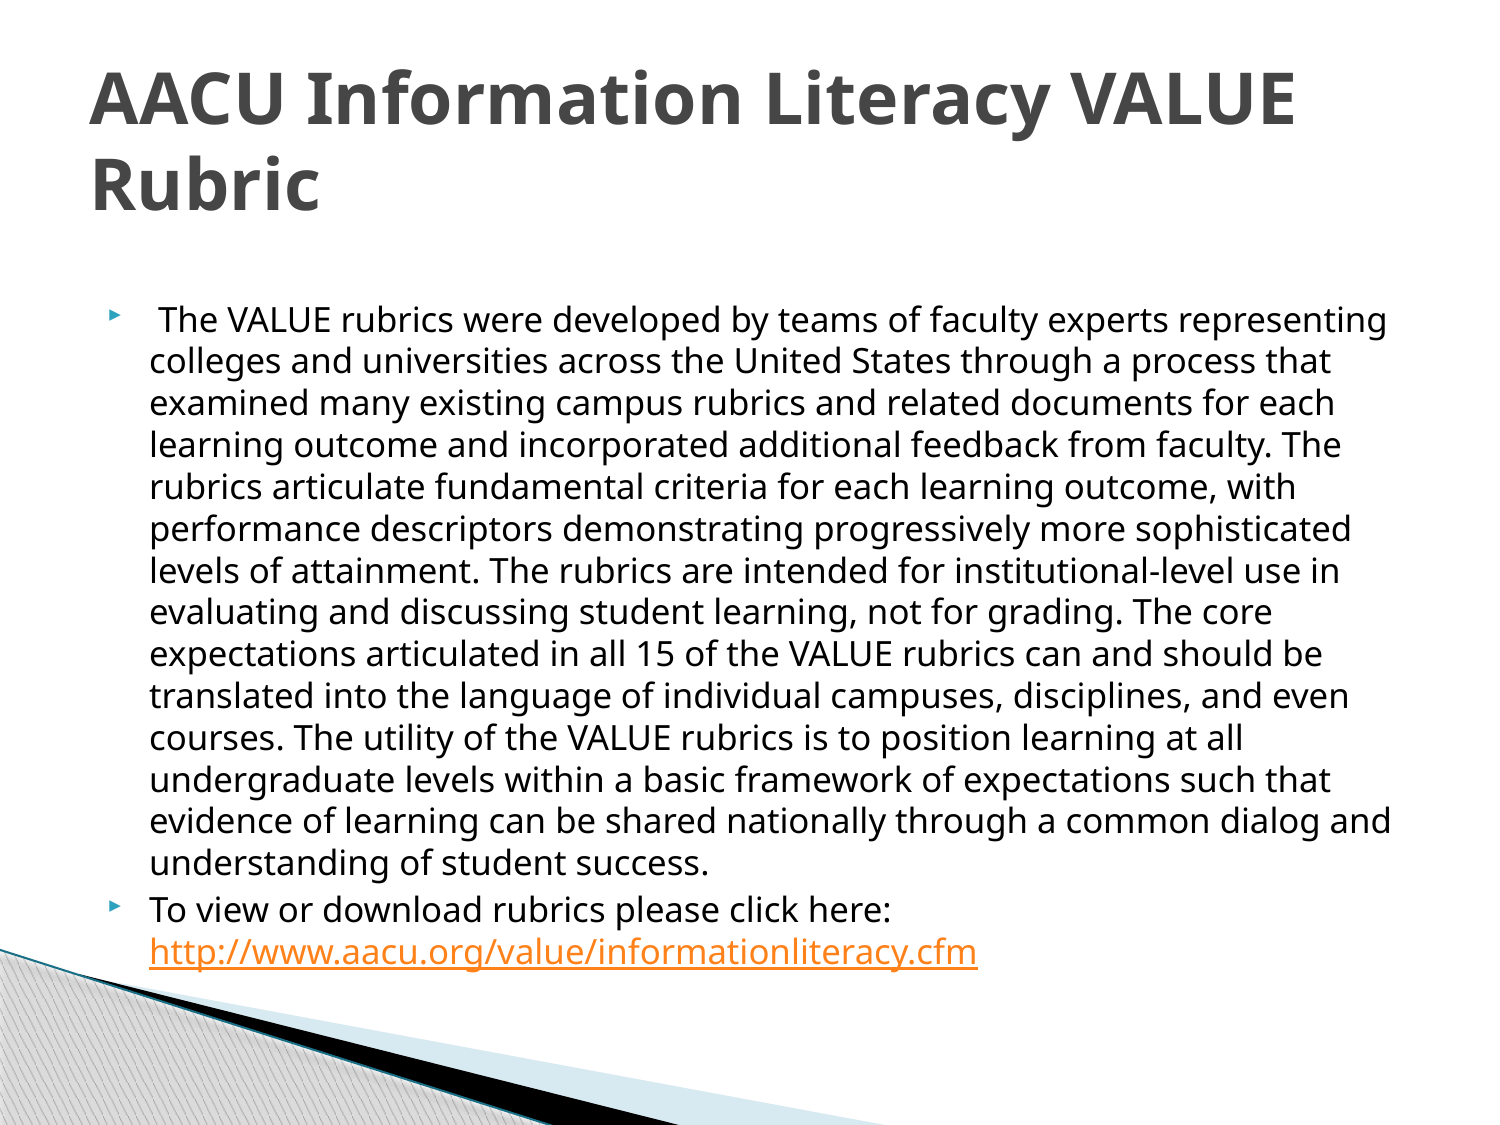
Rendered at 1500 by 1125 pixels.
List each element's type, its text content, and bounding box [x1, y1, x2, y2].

title AACU Information Literacy VALUE Rubric [75, 45, 1425, 233]
list The VALUE rubrics were developed by teams of faculty experts representing colleges and universities across the United States through a process that examined many existing campus rubrics and related documents for each learning outcome and incorporated additional feedback from faculty. The rubrics articulate fundamental criteria for each learning outcome, with performance descriptors demonstrating progressively more sophisticated levels of attainment. The rubrics are intended for institutional-level use in evaluating and discussing student learning, not for grading. The core expectations articulated in all 15 of the VALUE rubrics can and should be translated into the language of individual campuses, disciplines, and even courses. The utility of the VALUE rubrics is to position learning at all undergraduate levels within a basic framework of expectations such that evidence of learning can be shared nationally through a common dialog and understanding of student success. To view or download rubrics please click here: http://www.aacu.org/value/informationliteracy.cfm [75, 243, 1425, 986]
